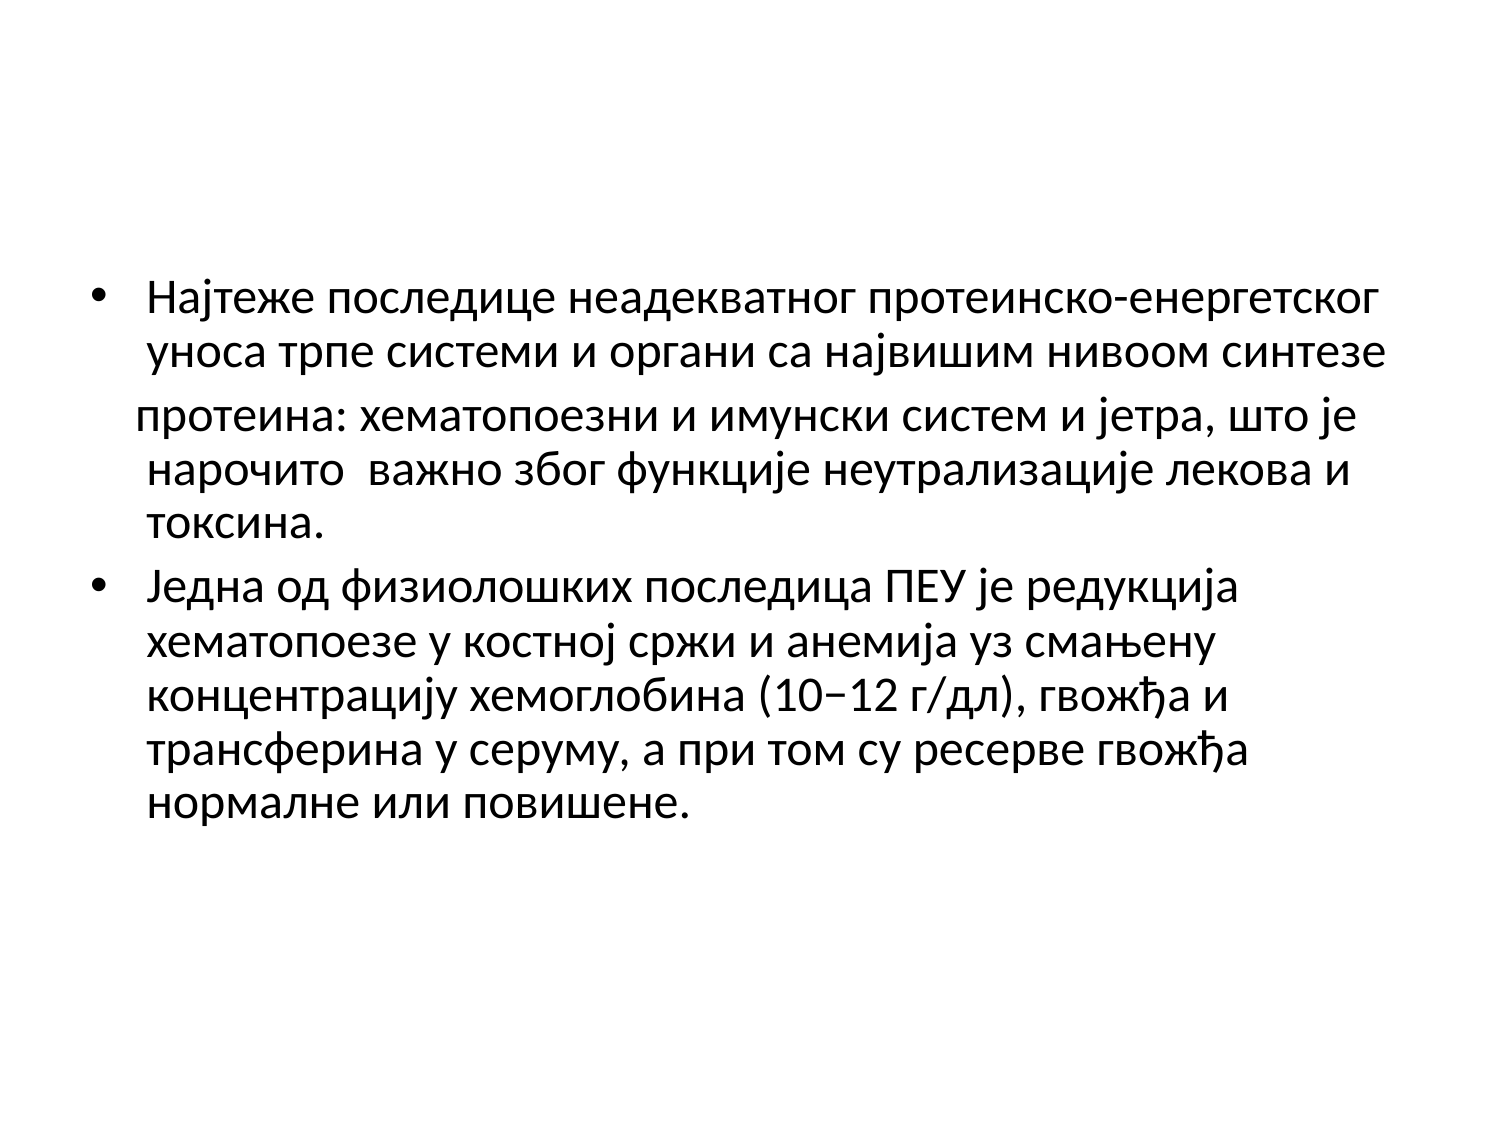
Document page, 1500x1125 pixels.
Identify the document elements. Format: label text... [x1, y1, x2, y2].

list Најтеже последице неадекватног протеинско-енергетског уноса трпе системи и органи са највишим нивоом синтезе протеина: хематопоезни и имунски систем и јетра, што је нарочито важно због функције неутрализације лекова и токсина. Једна од физиолошких последица ПЕУ је редукција хематопоезе у костној сржи и анемија уз смањену концентрацију хемоглобина (10−12 г/дл), гвожђа и трансферина у серуму, а при том су ресерве гвожђа нормалне или повишене. [75, 262, 1425, 1005]
